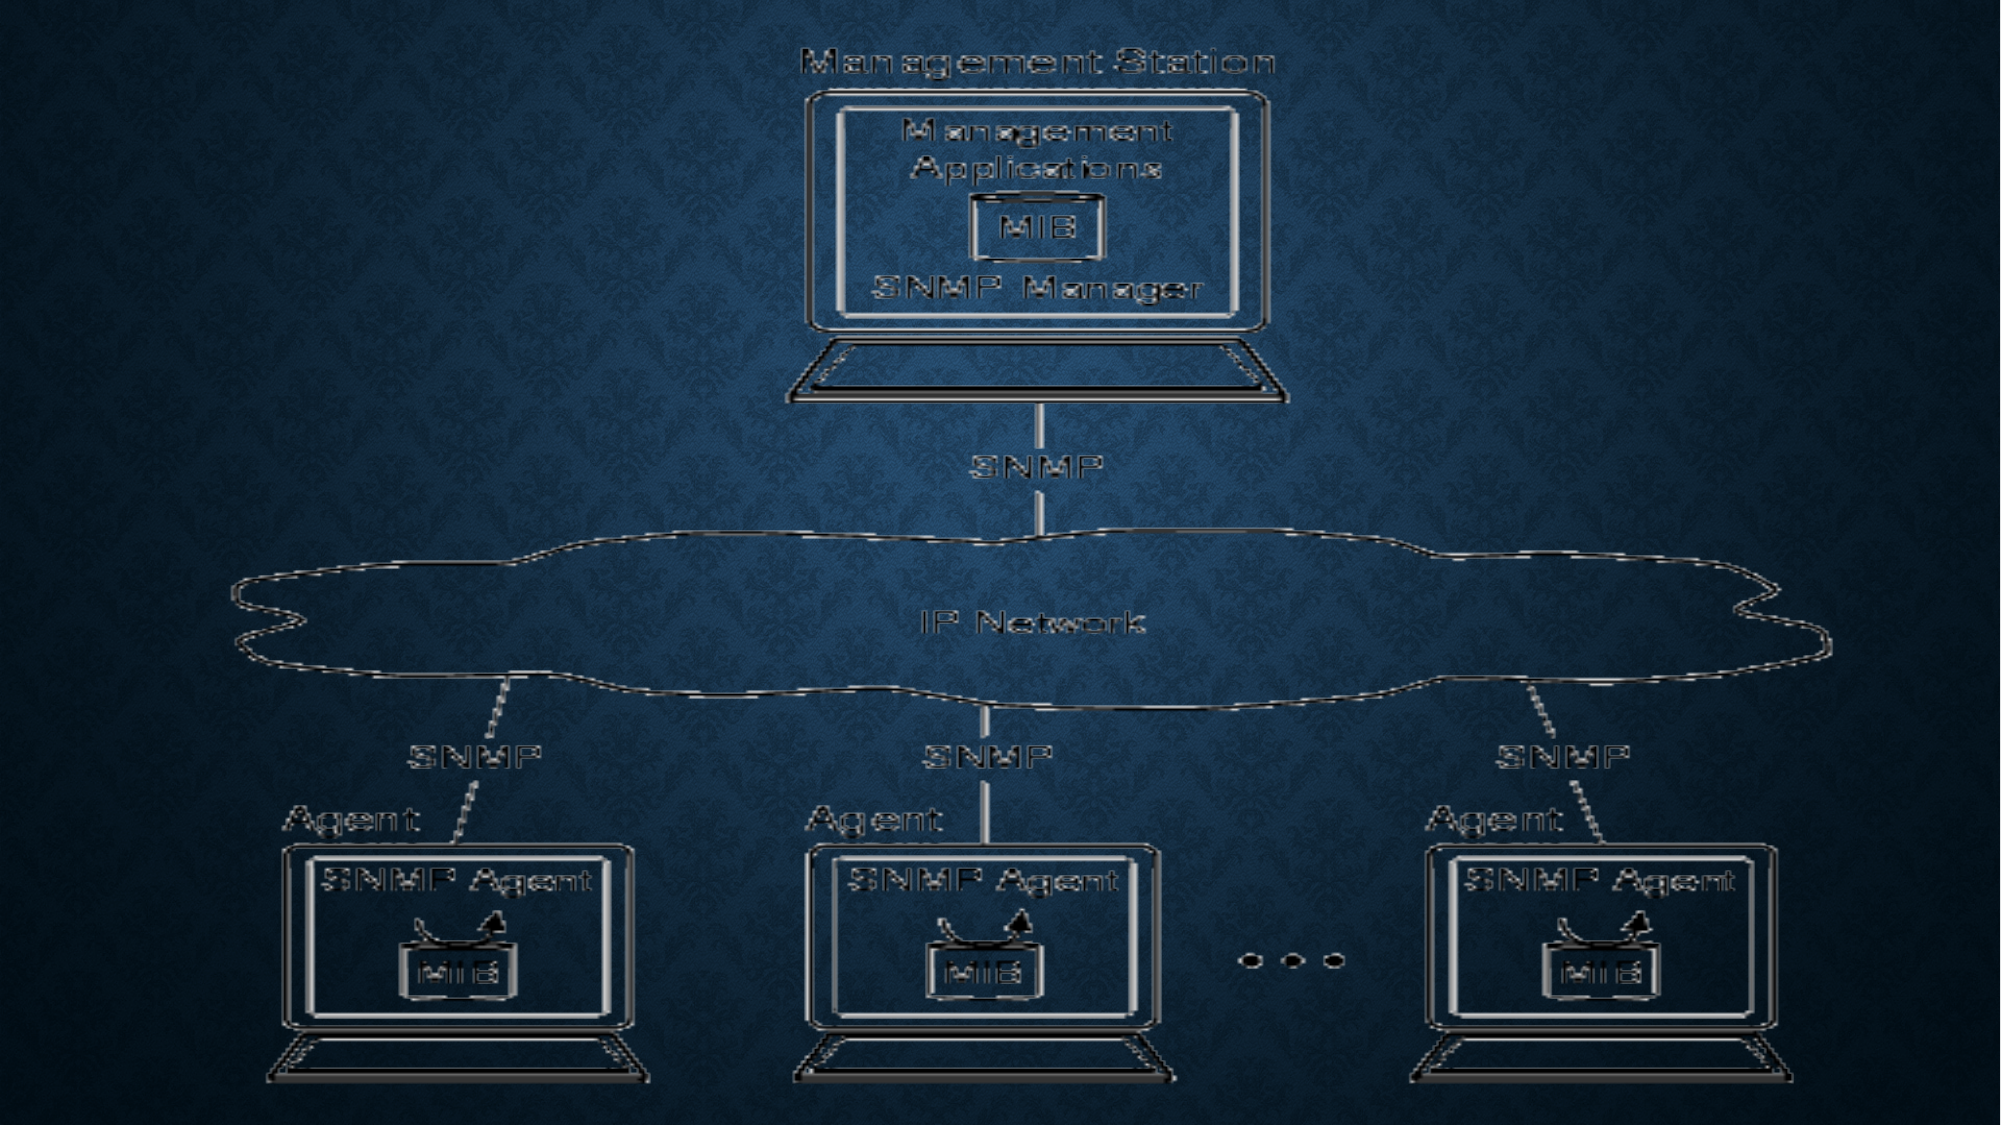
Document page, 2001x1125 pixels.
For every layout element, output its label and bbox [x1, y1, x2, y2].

picture [131, 28, 1916, 1095]
